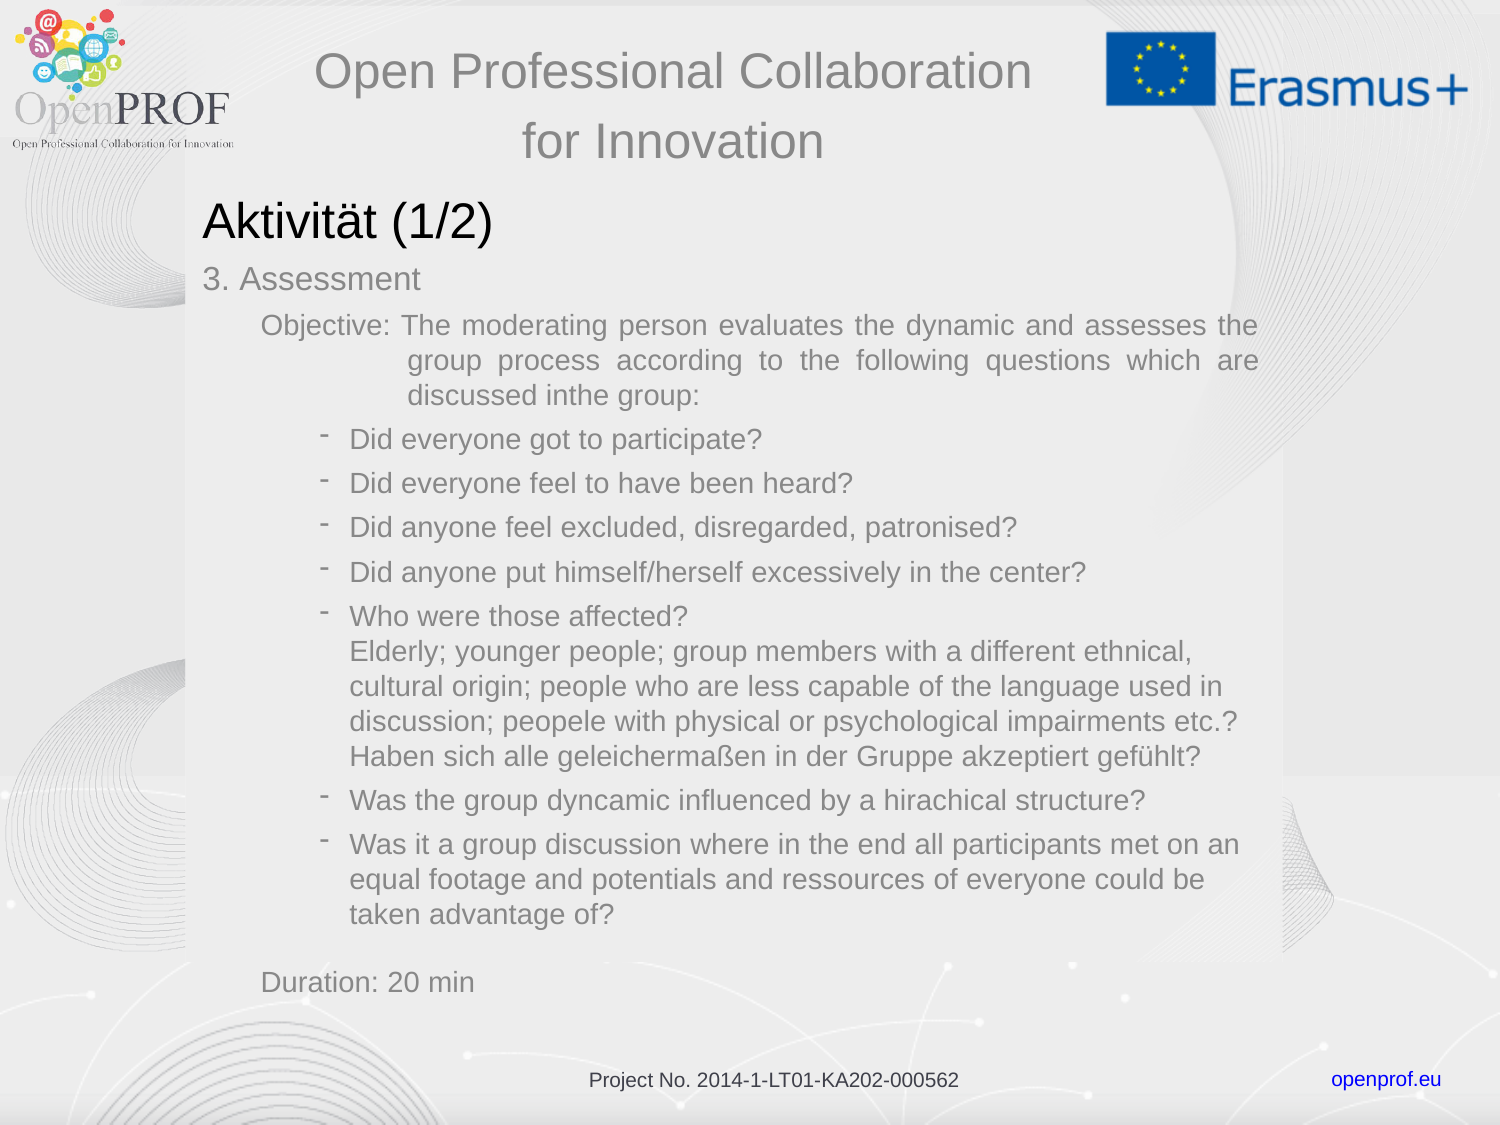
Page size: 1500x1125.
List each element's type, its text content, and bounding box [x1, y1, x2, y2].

picture [0, 0, 1500, 1125]
title Aktivität (1/2) [187, 191, 1317, 327]
text_box Open Professional Collaboration for Innovation [251, 31, 1110, 156]
subtitle 3. Assessment Objective: The moderating person evaluates the dynamic and assesses the group process according to the following questions which are discussed inthe group: Did everyone got to participate? Did everyone feel to have been heard? Did anyone feel excluded, disregarded, patronised? Did anyone put himself/herself excessively in the center? Who were those affected? Elderly; younger people; group members with a different ethnical, cultural origin; people who are less capable of the language used in discussion; peopele with physical or psychological impairments etc.? Haben sich alle geleichermaßen in der Gruppe akzeptiert gefühlt? Was the group dyncamic influenced by a hirachical structure? Was it a group discussion where in the end all participants met on an equal footage and potentials and ressources of everyone could be taken advantage of? Duration: 20 min [187, 249, 1275, 1053]
